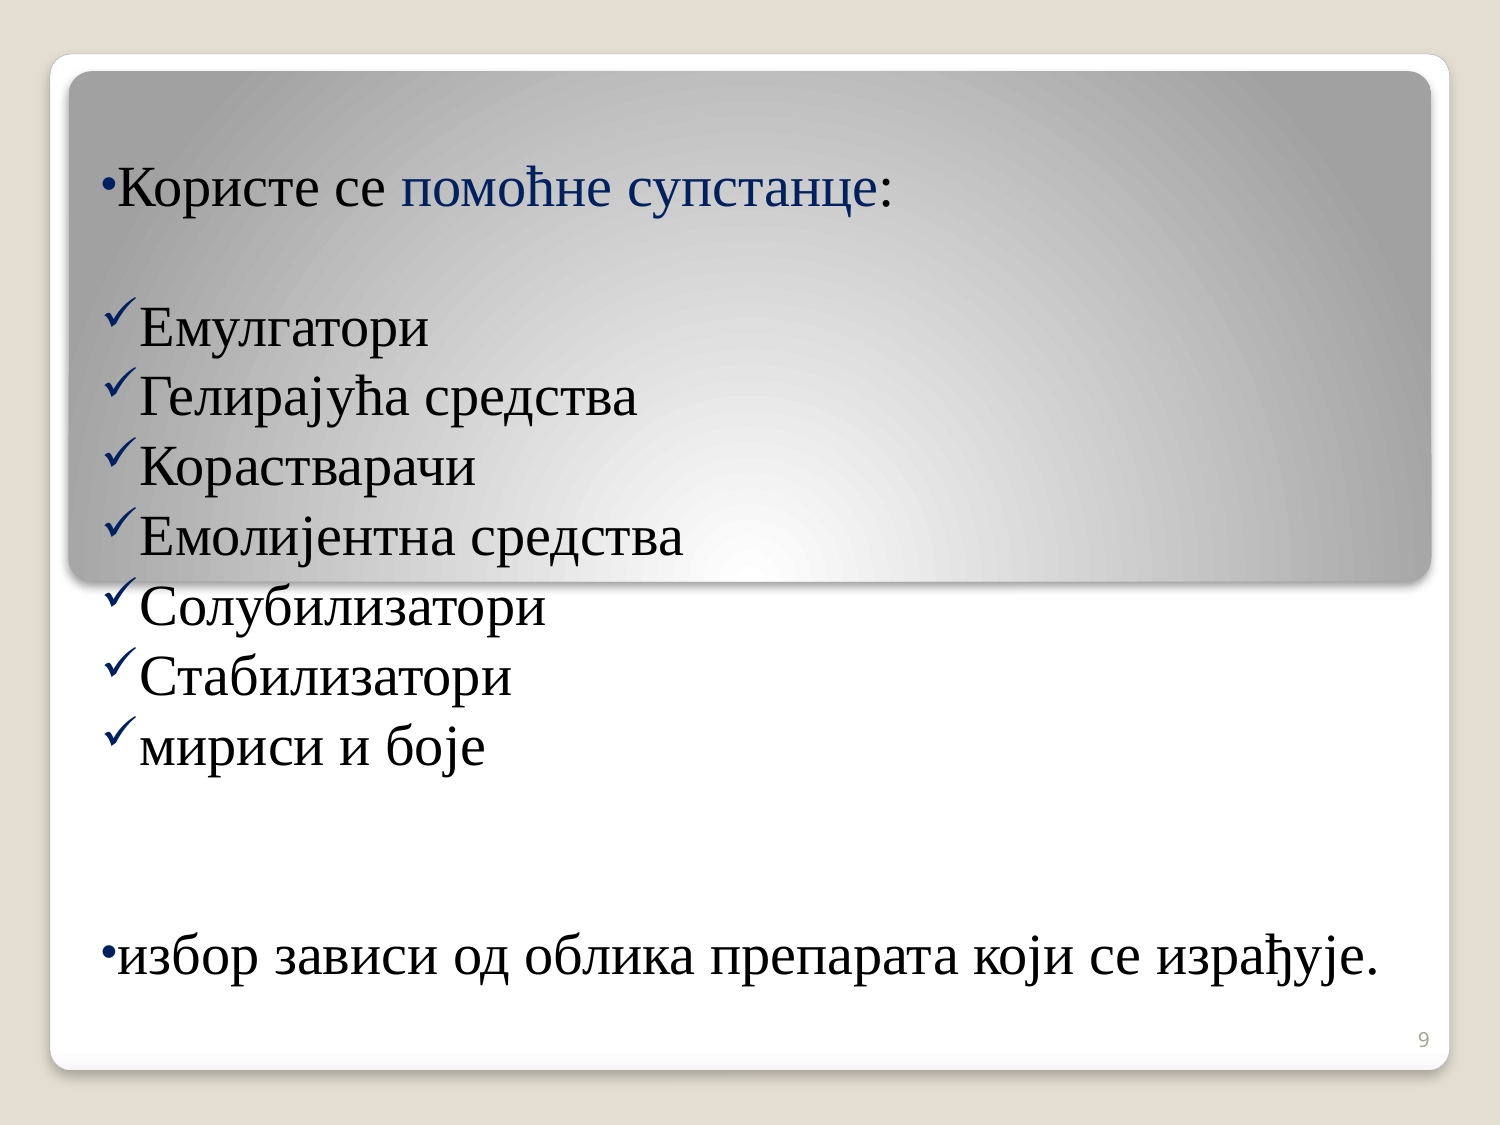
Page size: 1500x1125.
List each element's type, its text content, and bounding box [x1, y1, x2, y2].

subtitle Користе се помоћне супстанце: Емулгатори Гелирајућа средства Корастварачи Емолијентна средства Солубилизатори Стабилизатори мириси и боје избор зависи од облика препарата који се израђује. [64, 78, 1447, 1059]
slide_number 9 [1369, 1002, 1445, 1063]
